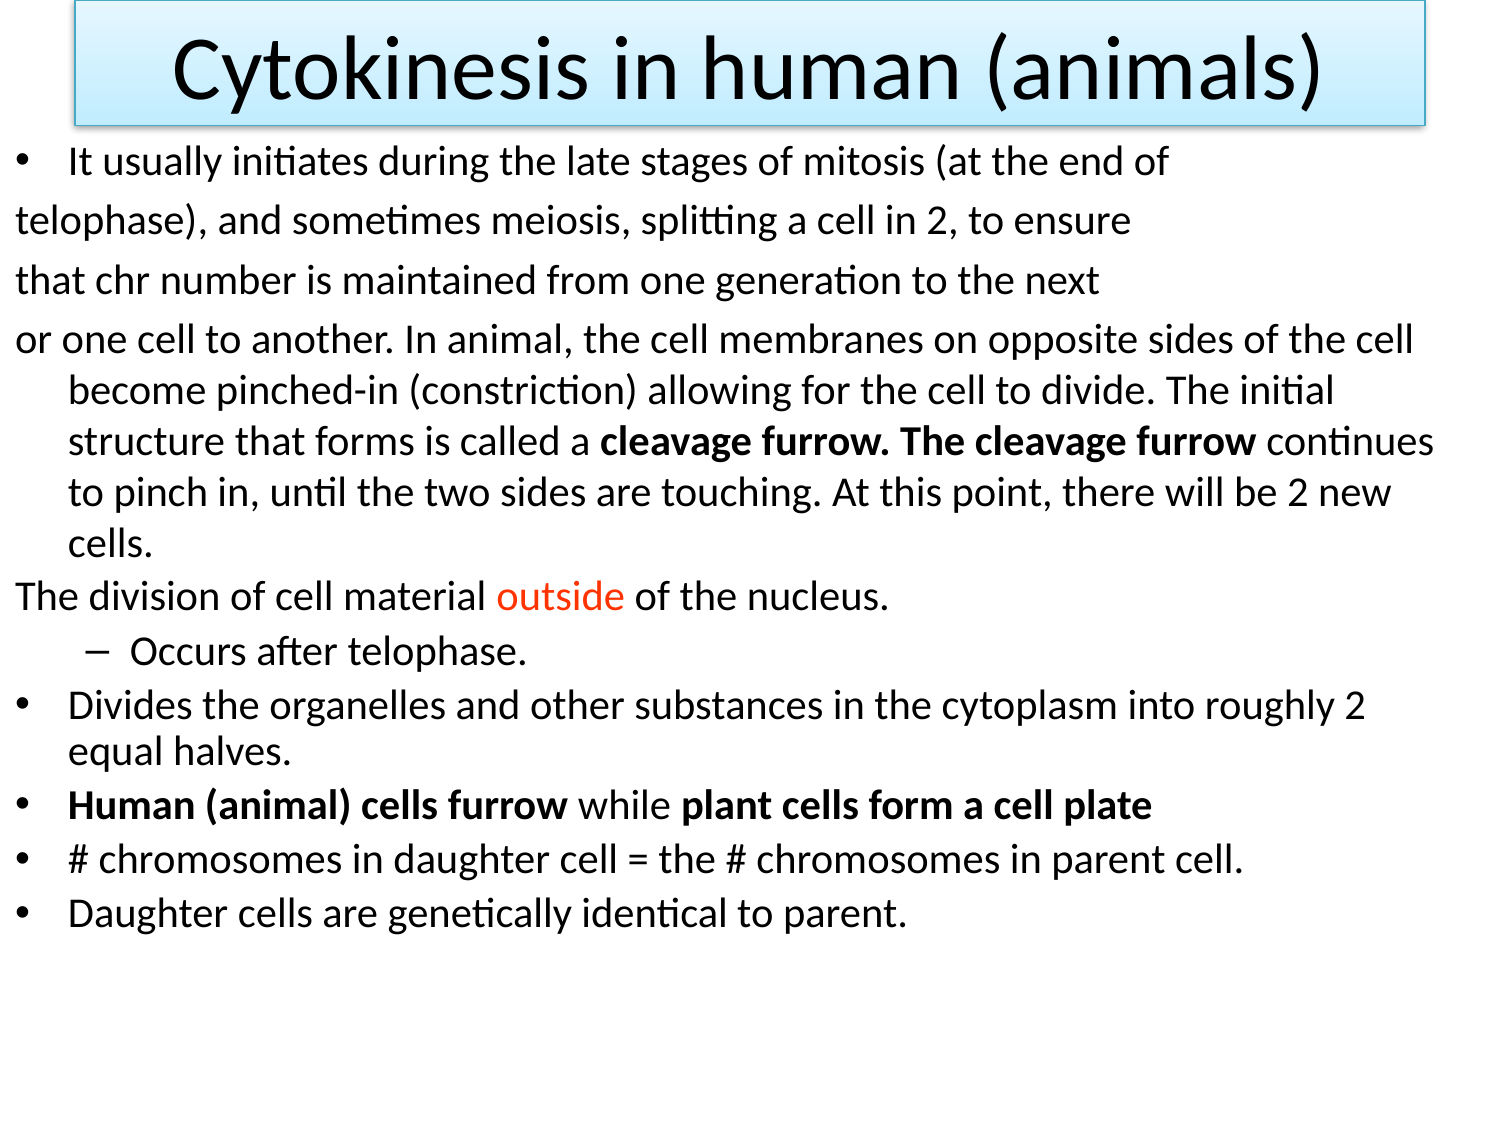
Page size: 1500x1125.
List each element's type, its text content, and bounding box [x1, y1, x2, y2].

list It usually initiates during the late stages of mitosis (at the end of telophase), and sometimes meiosis, splitting a cell in 2, to ensure that chr number is maintained from one generation to the next or one cell to another. In animal, the cell membranes on opposite sides of the cell become pinched-in (constriction) allowing for the cell to divide. The initial structure that forms is called a cleavage furrow. The cleavage furrow continues to pinch in, until the two sides are touching. At this point, there will be 2 new cells. The division of cell material outside of the nucleus. Occurs after telophase. Divides the organelles and other substances in the cytoplasm into roughly 2 equal halves. Human (animal) cells furrow while plant cells form a cell plate # chromosomes in daughter cell = the # chromosomes in parent cell. Daughter cells are genetically identical to parent. [0, 125, 1463, 963]
title Cytokinesis in human (animals) [74, 0, 1426, 125]
